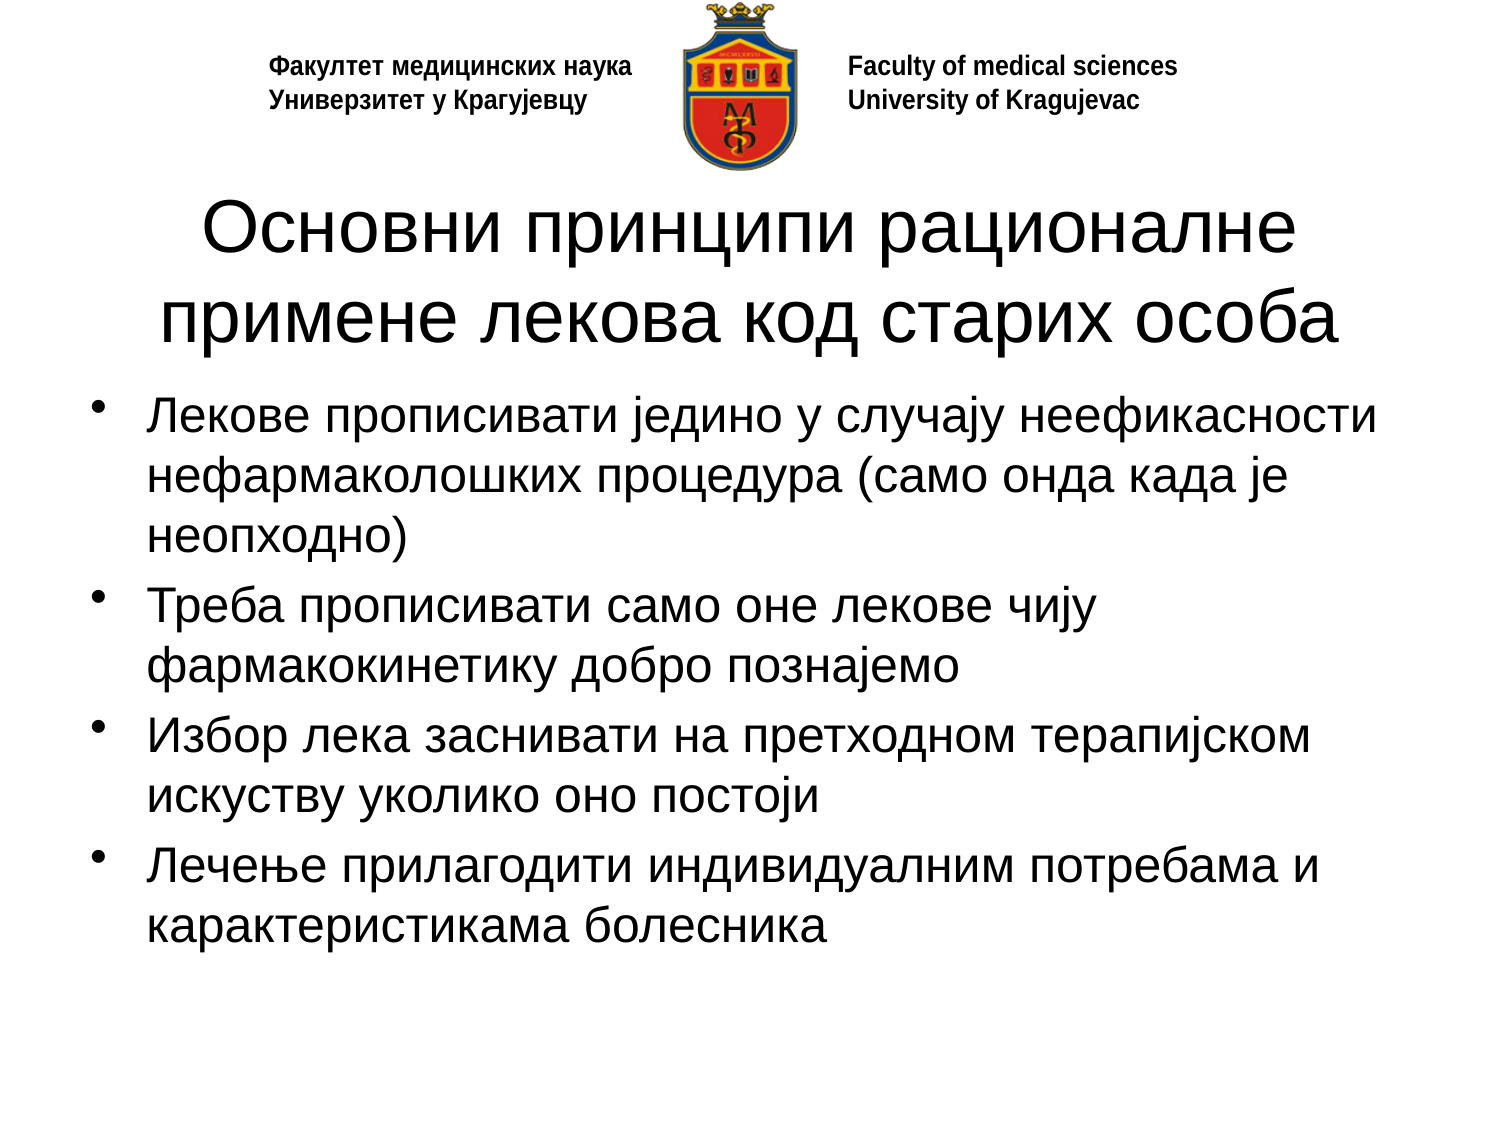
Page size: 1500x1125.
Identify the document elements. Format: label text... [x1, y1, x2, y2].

list Лекове прописивати једино у случају неефикасности нефармаколошких процедура (само онда када је неопходно) Треба прописивати само оне лекове чију фармакокинетику добро познајемо Избор лека заснивати на претходном терапијском искуству уколико оно постоји Лечење прилагодити индивидуалним потребама и карактеристикама болесника [74, 374, 1426, 1118]
title Основни принципи рационалне примене лекова код старих особа [74, 173, 1426, 362]
